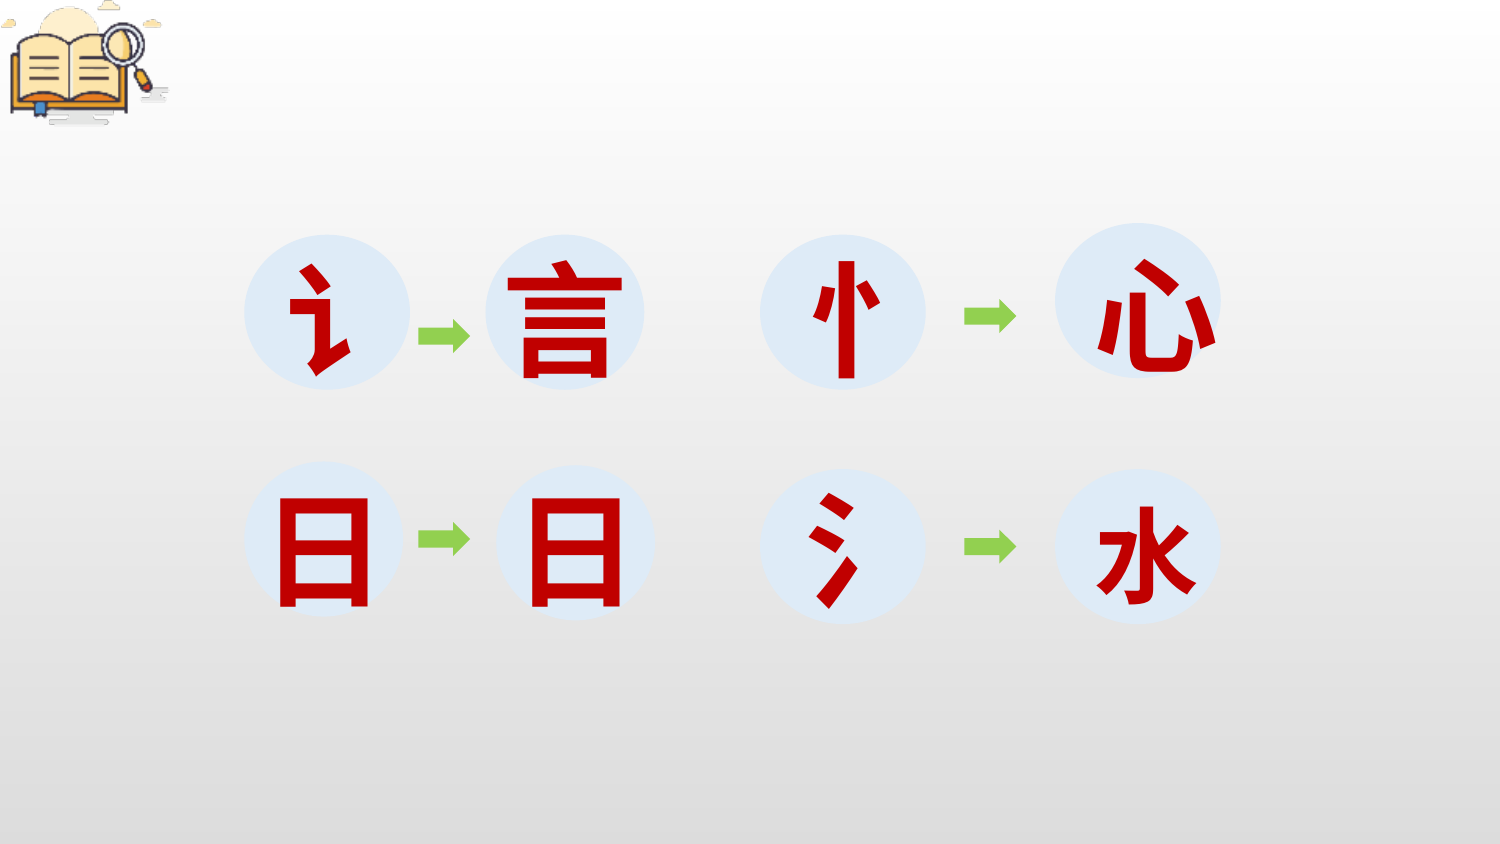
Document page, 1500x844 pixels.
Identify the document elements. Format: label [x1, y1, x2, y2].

text_box [496, 465, 656, 632]
text_box [760, 234, 1017, 402]
text_box [760, 465, 1017, 632]
text_box [1055, 222, 1221, 398]
text_box [244, 461, 471, 632]
picture [0, 0, 170, 128]
text_box [244, 234, 471, 402]
text_box [1055, 469, 1221, 626]
text_box [485, 234, 645, 402]
